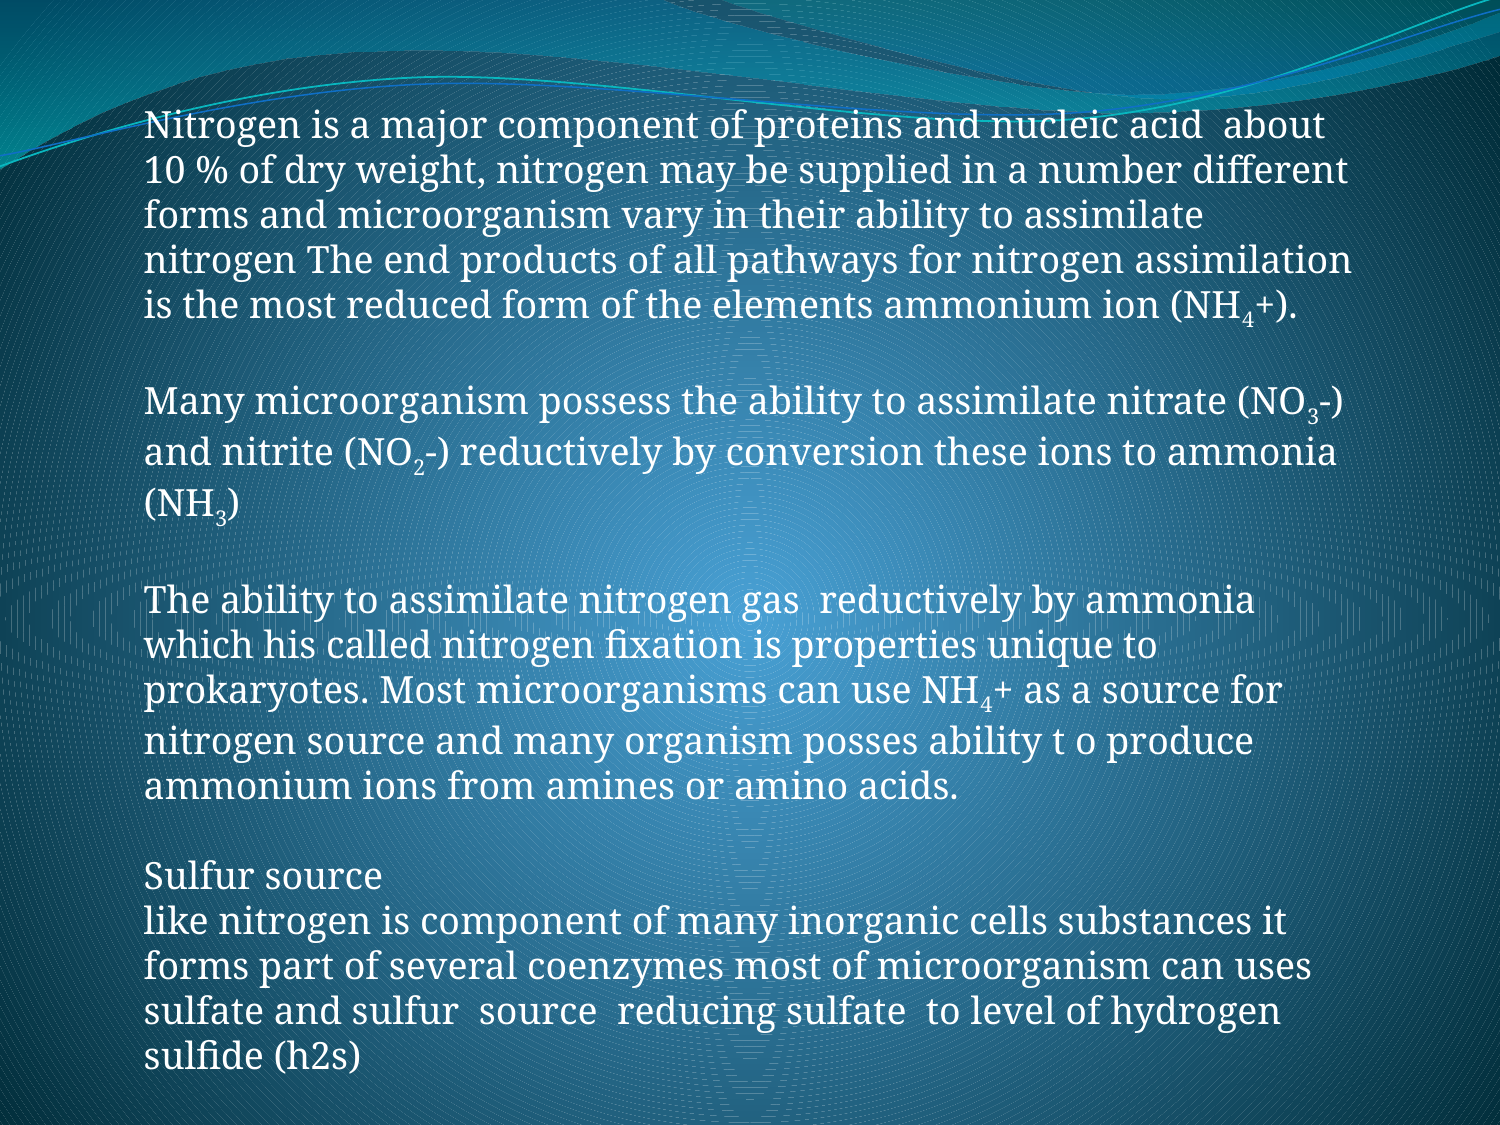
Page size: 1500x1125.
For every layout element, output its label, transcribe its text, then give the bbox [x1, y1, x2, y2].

text_box Nitrogen is a major component of proteins and nucleic acid about 10 % of dry weight, nitrogen may be supplied in a number different forms and microorganism vary in their ability to assimilate nitrogen The end products of all pathways for nitrogen assimilation is the most reduced form of the elements ammonium ion (NH4+). Many microorganism possess the ability to assimilate nitrate (NO3-) and nitrite (NO2-) reductively by conversion these ions to ammonia (NH3) The ability to assimilate nitrogen gas reductively by ammonia which his called nitrogen fixation is properties unique to prokaryotes. Most microorganisms can use NH4+ as a source for nitrogen source and many organism posses ability t o produce ammonium ions from amines or amino acids. Sulfur source like nitrogen is component of many inorganic cells substances it forms part of several coenzymes most of microorganism can uses sulfate and sulfur source reducing sulfate to level of hydrogen sulfide (h2s) [128, 93, 1383, 1125]
